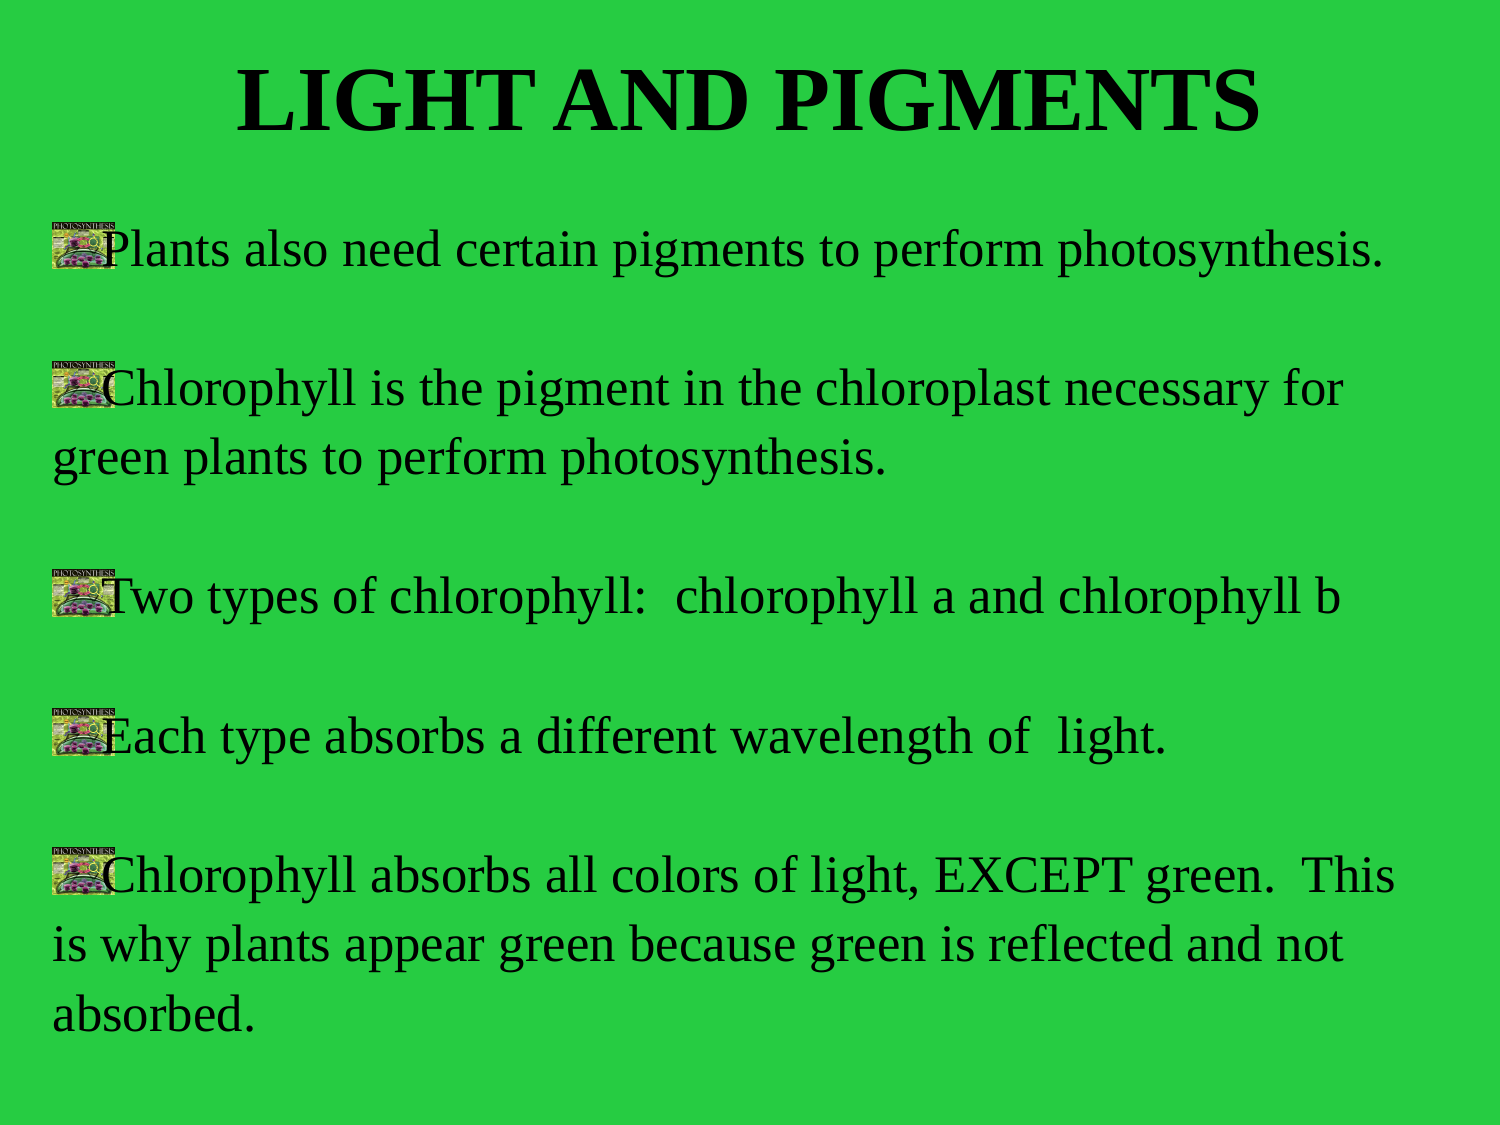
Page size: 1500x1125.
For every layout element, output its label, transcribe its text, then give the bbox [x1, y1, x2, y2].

picture [52, 222, 115, 269]
picture [52, 847, 115, 895]
title LIGHT AND PIGMENTS [75, 0, 1425, 188]
picture [52, 361, 115, 408]
list Plants also need certain pigments to perform photosynthesis. Chlorophyll is the pigment in the chloroplast necessary for green plants to perform photosynthesis. Two types of chlorophyll: chlorophyll a and chlorophyll b Each type absorbs a different wavelength of light. Chlorophyll absorbs all colors of light, EXCEPT green. This is why plants appear green because green is reflected and not absorbed. [37, 200, 1438, 1063]
picture [52, 569, 115, 617]
picture [52, 708, 115, 756]
